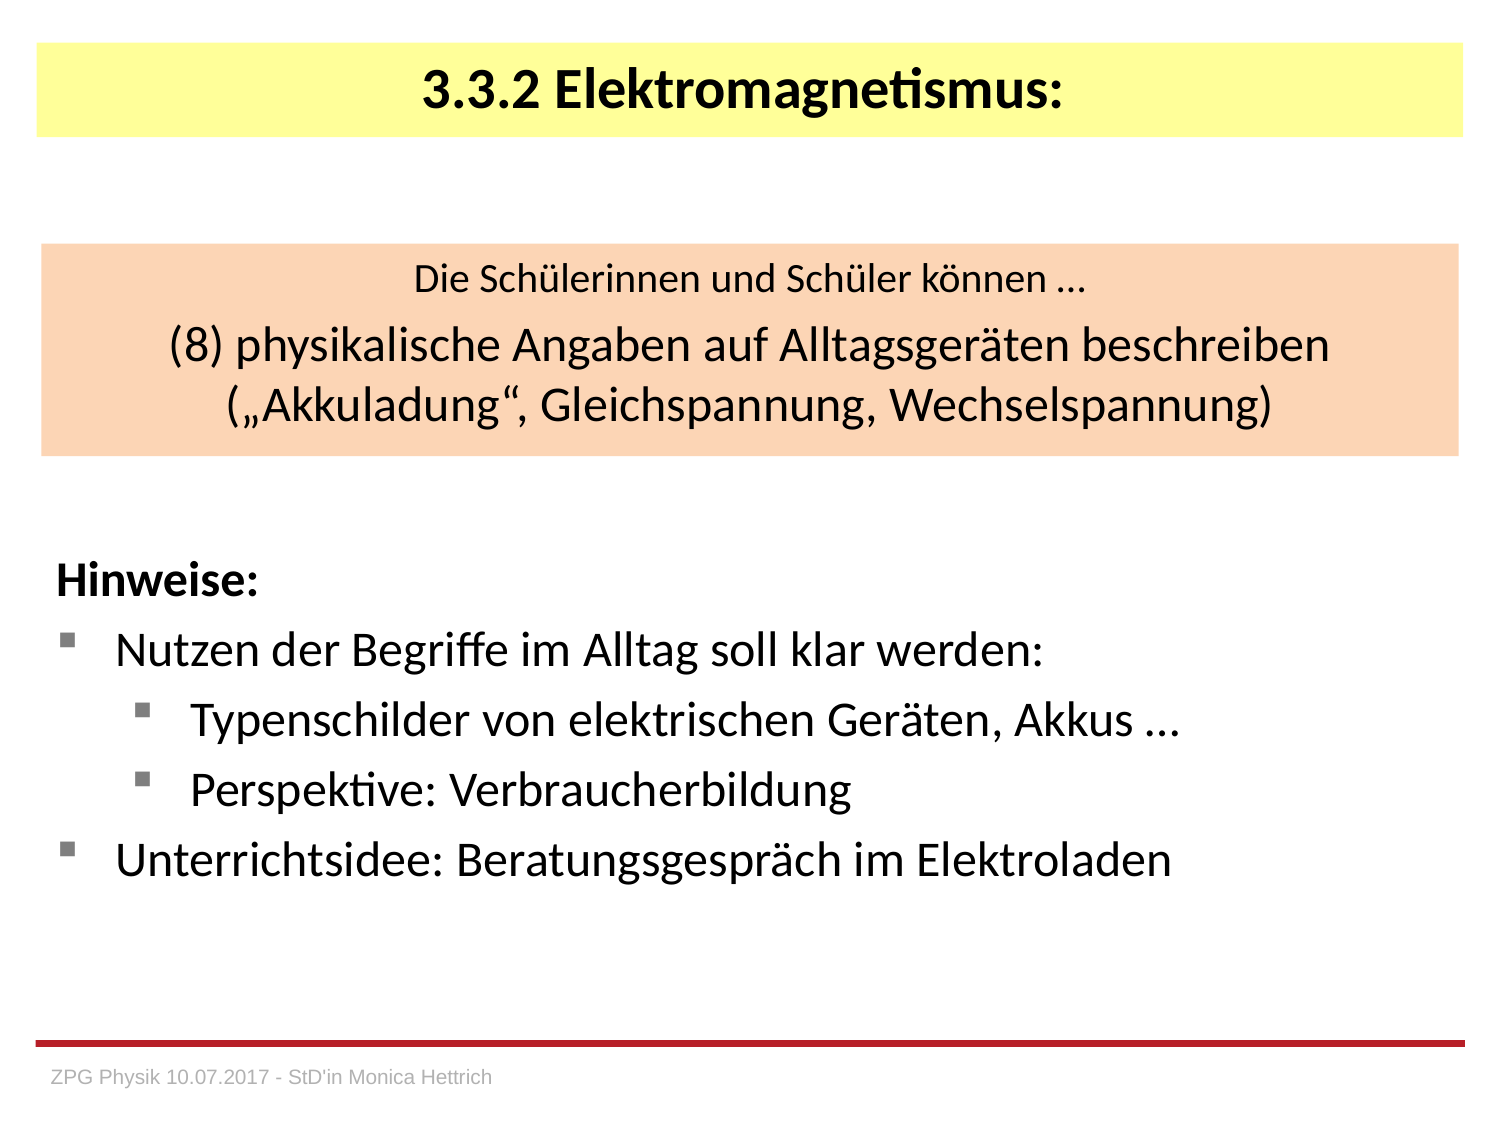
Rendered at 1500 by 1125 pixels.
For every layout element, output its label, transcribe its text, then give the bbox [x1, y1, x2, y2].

title 3.3.2 Elektromagnetismus: [41, 42, 1459, 149]
footer ZPG Physik 10.07.2017 - StD'in Monica Hettrich [35, 1045, 768, 1106]
text_box Hinweise: Nutzen der Begriffe im Alltag soll klar werden: Typenschilder von elektrischen Geräten, Akkus … Perspektive: Verbraucherbildung Unterrichtsidee: Beratungsgespräch im Elektroladen [41, 538, 1459, 894]
list Die Schülerinnen und Schüler können … (8) physikalische Angaben auf Alltagsgeräten beschreiben („Akkuladung“, Gleichspannung, Wechselspannung) [41, 243, 1459, 457]
